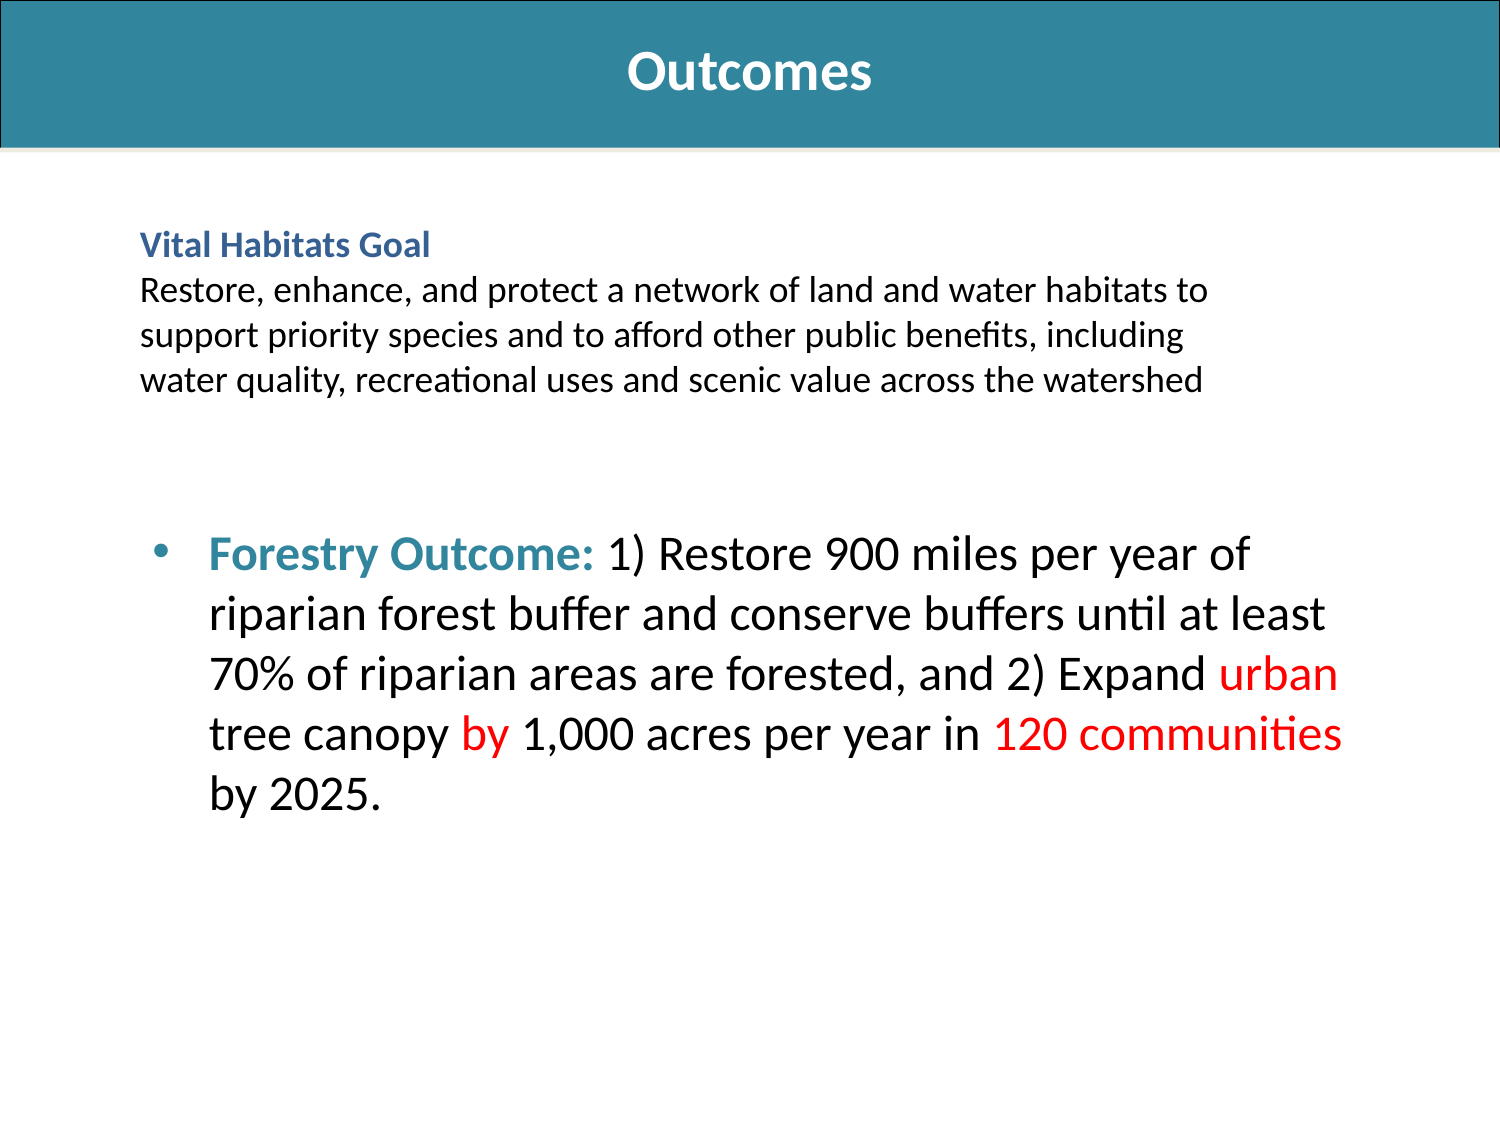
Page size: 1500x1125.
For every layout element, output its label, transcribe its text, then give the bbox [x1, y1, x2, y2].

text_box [0, 0, 1500, 151]
list Forestry Outcome: 1) Restore 900 miles per year of riparian forest buffer and conserve buffers until at least 70% of riparian areas are forested, and 2) Expand urban tree canopy by 1,000 acres per year in 120 communities by 2025. [137, 425, 1400, 925]
text_box Vital Habitats Goal Restore, enhance, and protect a network of land and water habitats to support priority species and to afford other public benefits, including water quality, recreational uses and scenic value across the watershed [124, 212, 1250, 408]
